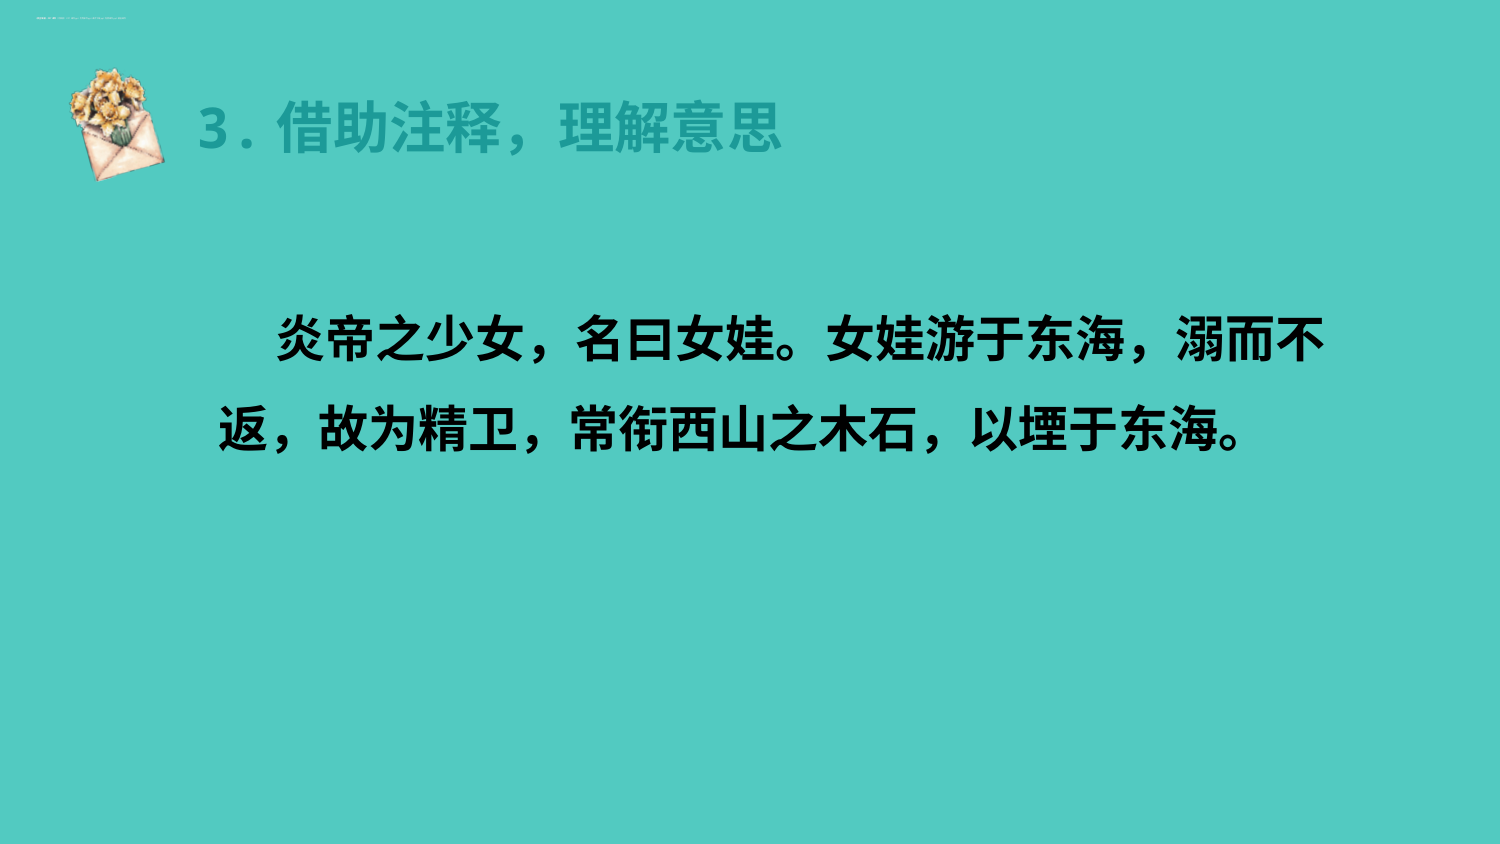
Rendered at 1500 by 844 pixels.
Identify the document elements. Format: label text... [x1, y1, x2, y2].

text_box 炎帝之少女，名曰女娃。女娃游于东海，溺而不返，故为精卫，常衔西山之木石，以堙于东海。 [206, 200, 1365, 599]
text_box 《精卫填海》PPT课件（完美版）PPT课件ppt优秀课件ppt课件下载ppt免费课件ppt精品课件 [20, 10, 1480, 28]
text_box 3.借助注释，理解意思 [184, 86, 795, 165]
picture [32, 27, 184, 188]
